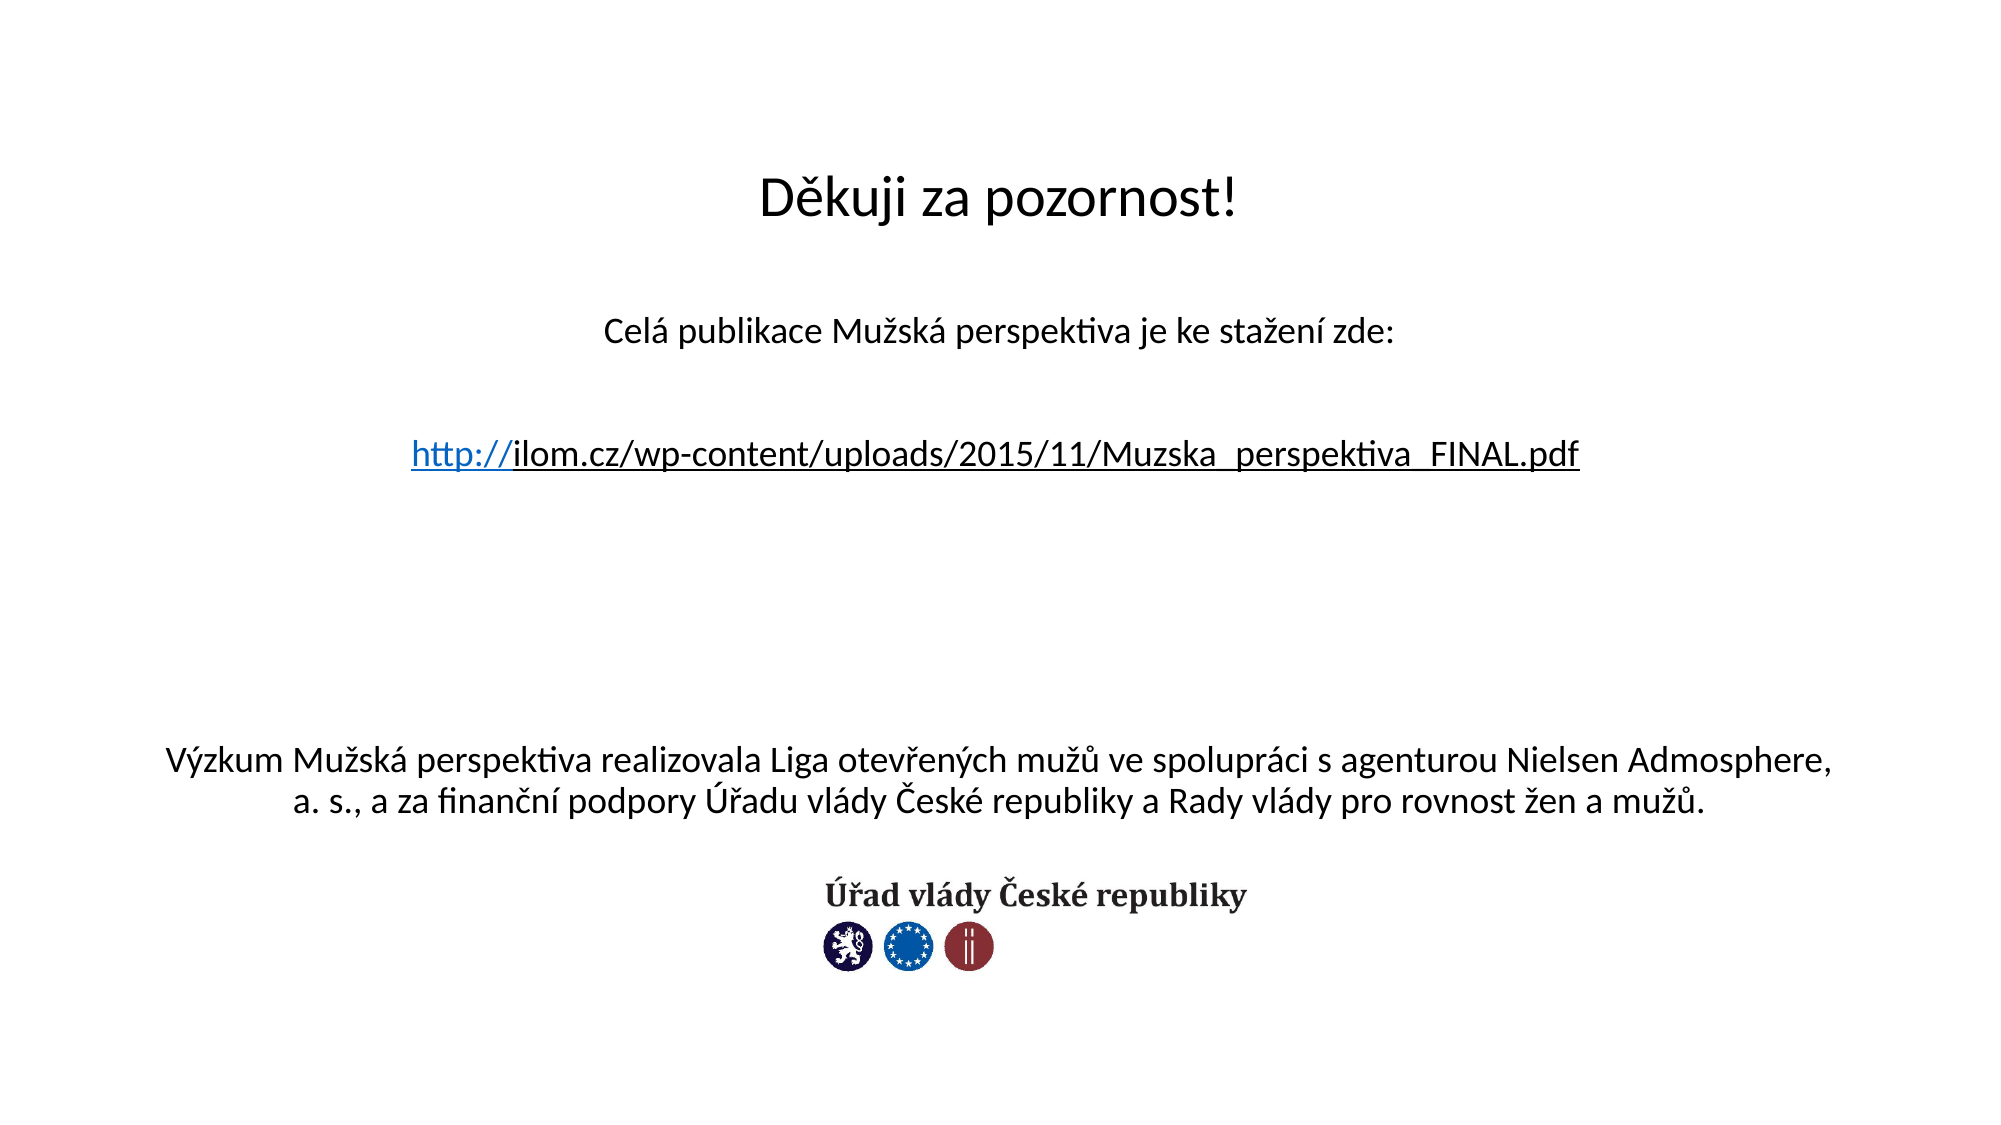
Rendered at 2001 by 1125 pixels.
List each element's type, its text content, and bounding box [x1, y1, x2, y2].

list Děkuji za pozornost! Celá publikace Mužská perspektiva je ke stažení zde: http://ilom.cz/wp-content/uploads/2015/11/Muzska_perspektiva_FINAL.pdf Výzkum Mužská perspektiva realizovala Liga otevřených mužů ve spolupráci s agenturou Nielsen Admosphere, a. s., a za finanční podpory Úřadu vlády České republiky a Rady vlády pro rovnost žen a mužů. [137, 92, 1863, 1014]
picture [814, 868, 1253, 980]
